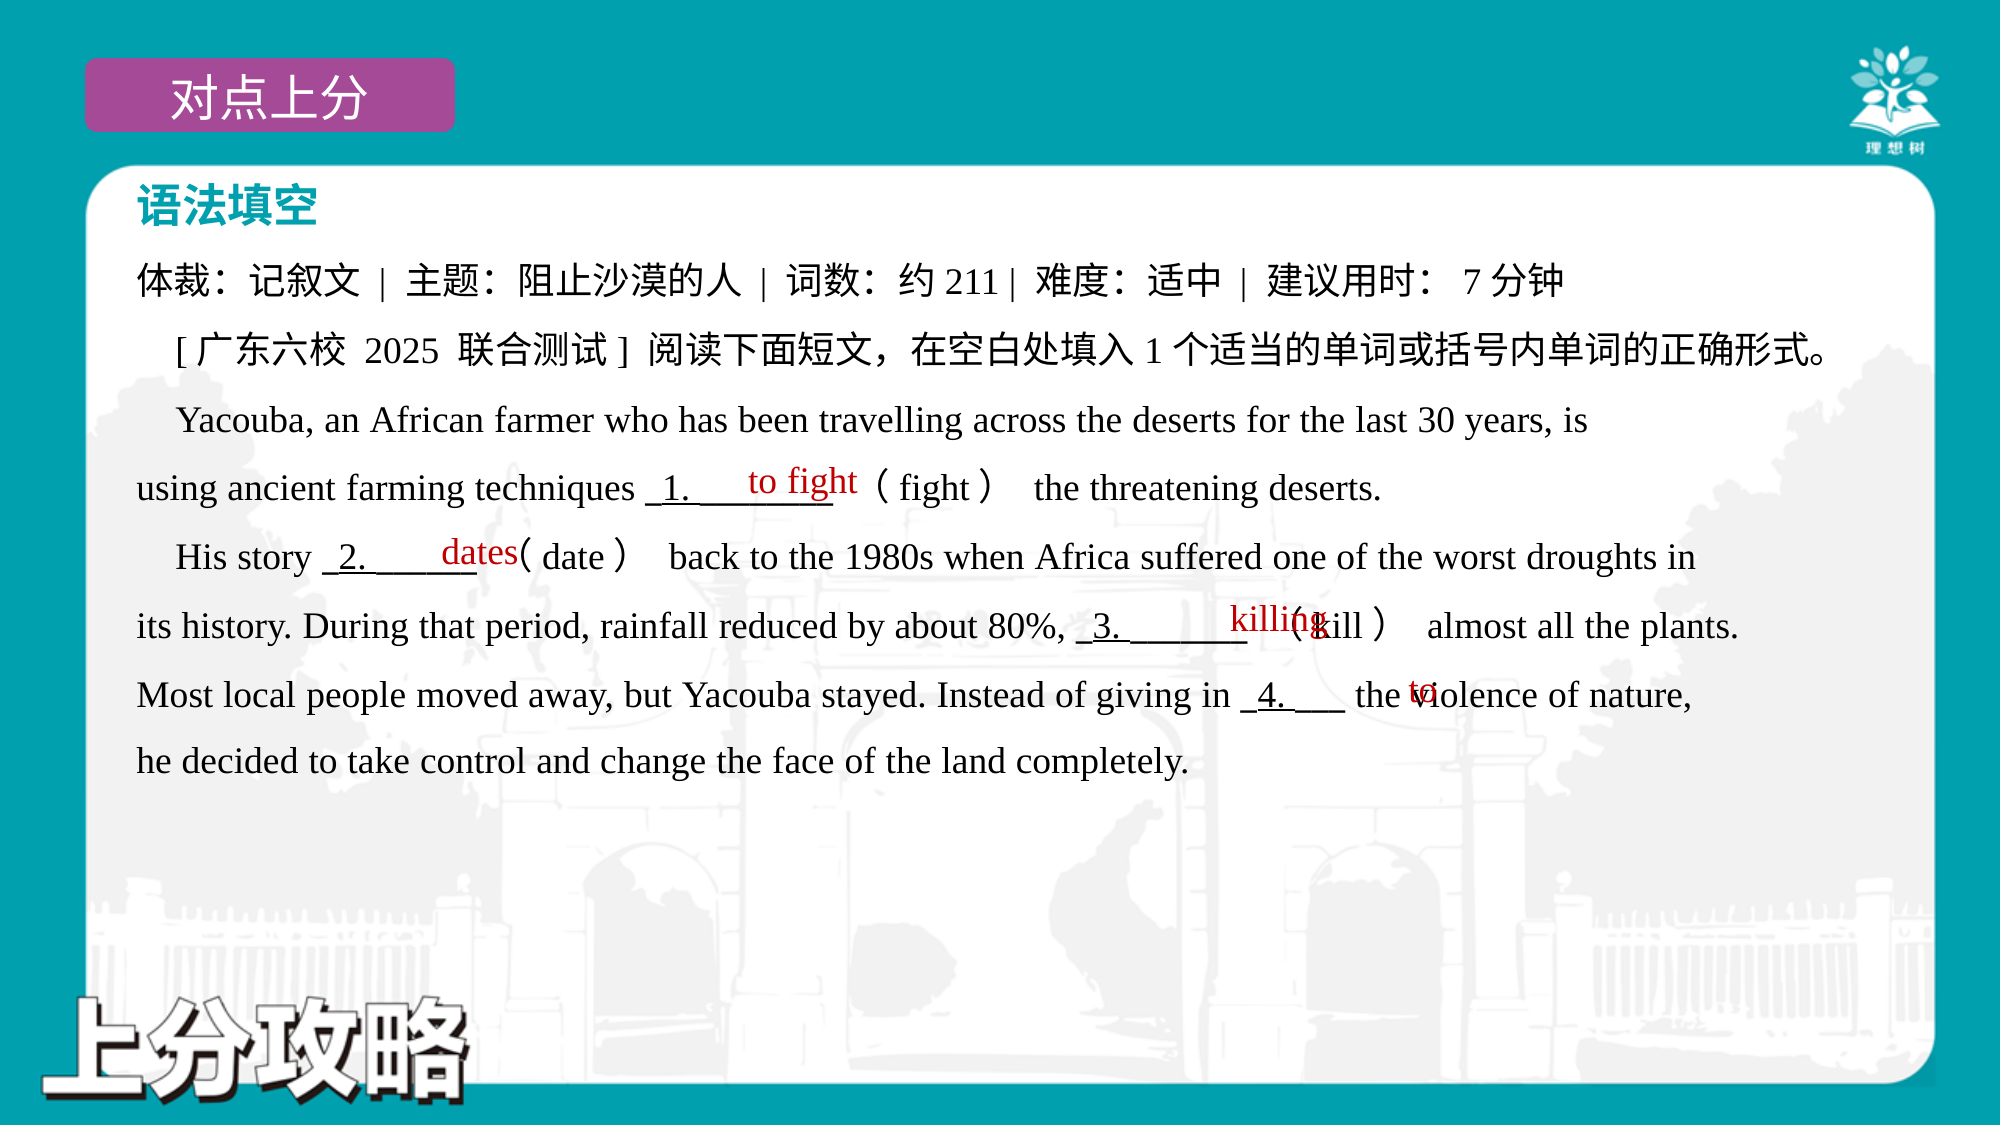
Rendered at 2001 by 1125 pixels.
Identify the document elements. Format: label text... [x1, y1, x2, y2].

text_box to fight [730, 432, 877, 494]
text_box killing [1216, 570, 1342, 632]
text_box dates [427, 503, 533, 565]
text_box 语法填空 [136, 176, 1865, 232]
text_box 体裁：记叙文 | 主题：阻止沙漠的人 | 词数：约211 | 难度：适中 | 建议用时：7分钟 [广东六校 2025 联合测试] 阅读下面短文，在空白处填入1个适当的单词或括号内单词的正确形式。 Yacouba, an African farmer who has been travelling across the deserts for the last 30 years, is using ancient farming techniques _1. ________ （fight） the threatening deserts. His story _2. ______ （date） back to the 1980s when Africa suffered one of the worst droughts in its history. During that period, rainfall reduced by about 80%, _3. _______ （kill） almost all the plants. Most local people moved away, but Yacouba stayed. Instead of giving in _4. ___ the violence of nature, he decided to take control and change the face of the land completely.#1.1.2 [136, 233, 1865, 773]
picture [0, 0, 2000, 1125]
text_box to [1394, 640, 1452, 702]
